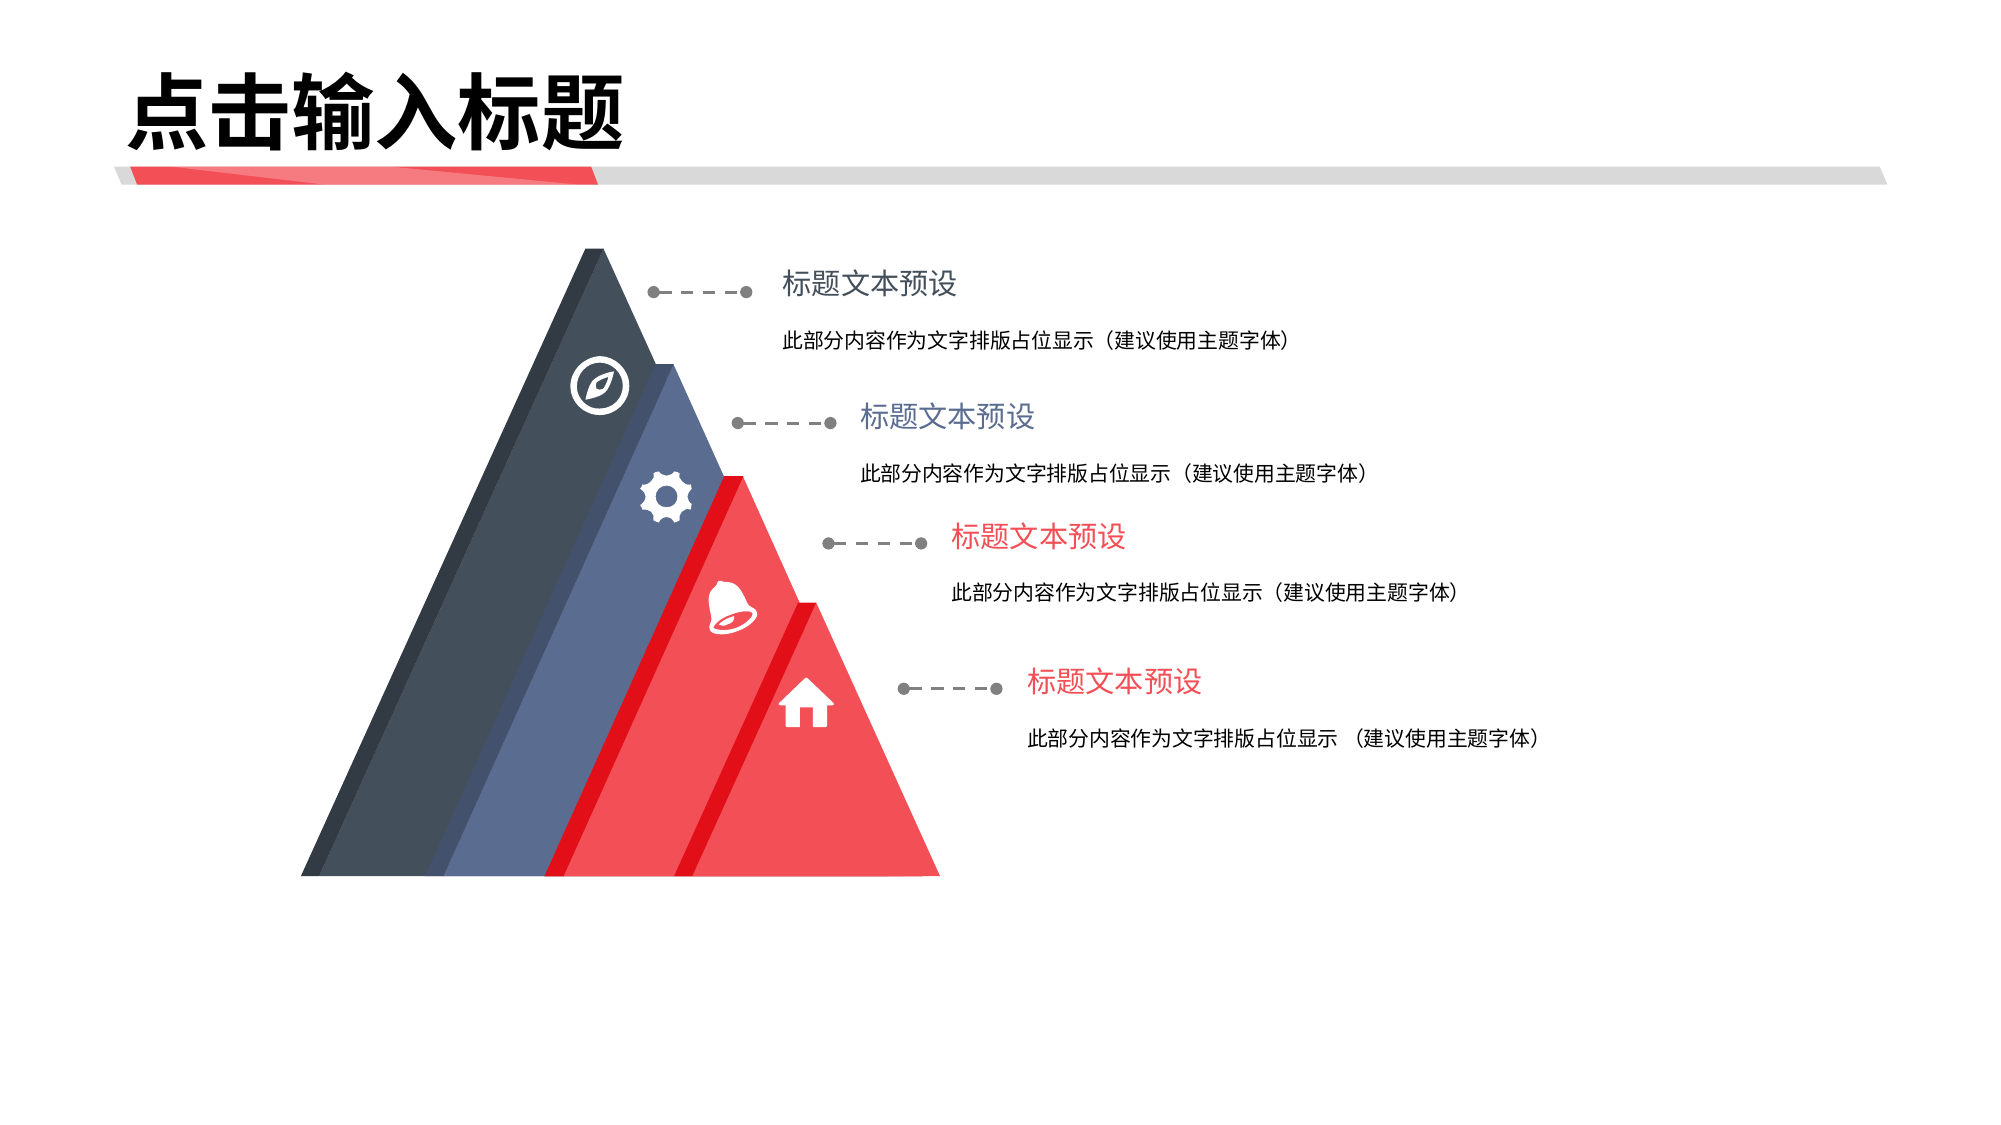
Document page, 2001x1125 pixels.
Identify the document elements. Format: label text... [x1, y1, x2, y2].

title 点击输入标题 [109, 0, 1890, 169]
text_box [300, 248, 1700, 877]
